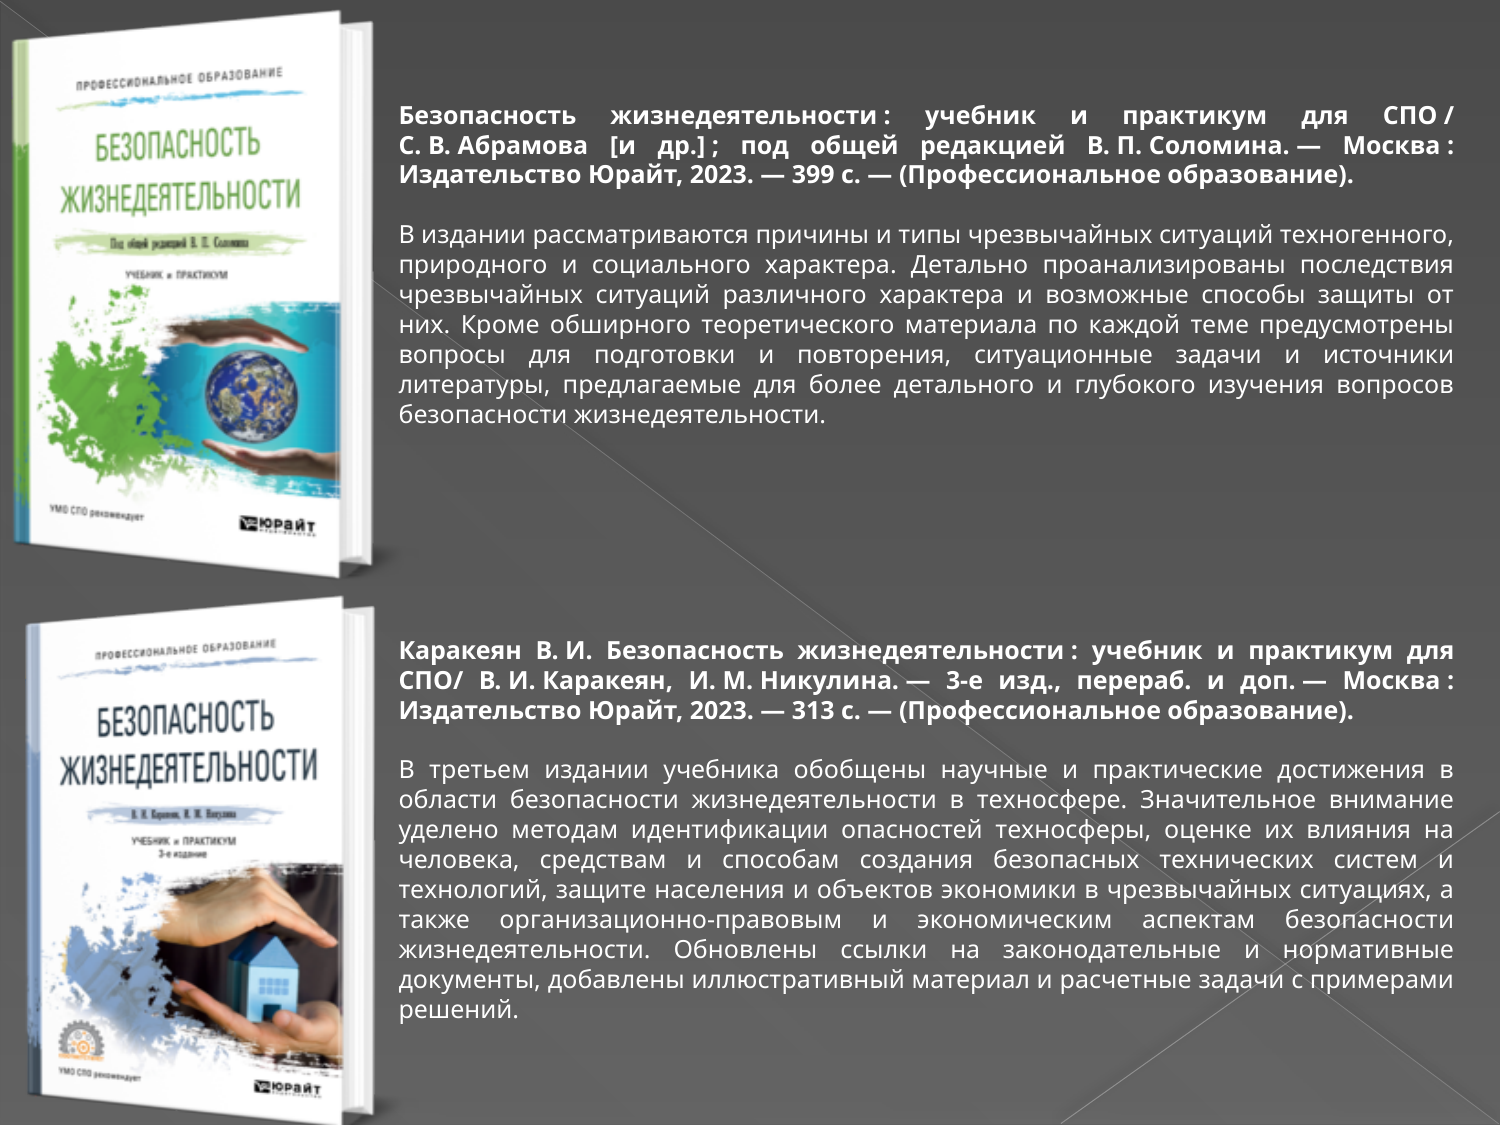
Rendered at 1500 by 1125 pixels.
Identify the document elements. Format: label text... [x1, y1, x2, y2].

text_box Безопасность жизнедеятельности : учебник и практикум для СПО / С. В. Абрамова [и др.] ; под общей редакцией В. П. Соломина. — Москва : Издательство Юрайт, 2023. — 399 с. — (Профессиональное образование). В издании рассматриваются причины и типы чрезвычайных ситуаций техногенного, природного и социального характера. Детально проанализированы последствия чрезвычайных ситуаций различного характера и возможные способы защиты от них. Кроме обширного теоретического материала по каждой теме предусмотрены вопросы для подготовки и повторения, ситуационные задачи и источники литературы, предлагаемые для более детального и глубокого изучения вопросов безопасности жизнедеятельности. [422, 91, 1471, 436]
picture [0, 0, 419, 1125]
text_box Каракеян В. И. Безопасность жизнедеятельности : учебник и практикум для СПО/ В. И. Каракеян, И. М. Никулина. — 3-е изд., перераб. и доп. — Москва : Издательство Юрайт, 2023. — 313 с. — (Профессиональное образование). В третьем издании учебника обобщены научные и практические достижения в области безопасности жизнедеятельности в техносфере. Значительное внимание уделено методам идентификации опасностей техносферы, оценке их влияния на человека, средствам и способам создания безопасных технических систем и технологий, защите населения и объектов экономики в чрезвычайных ситуациях, а также организационно-правовым и экономическим аспектам безопасности жизнедеятельности. Обновлены ссылки на законодательные и нормативные документы, добавлены иллюстративный материал и расчетные задачи с примерами решений. [421, 626, 1471, 1031]
